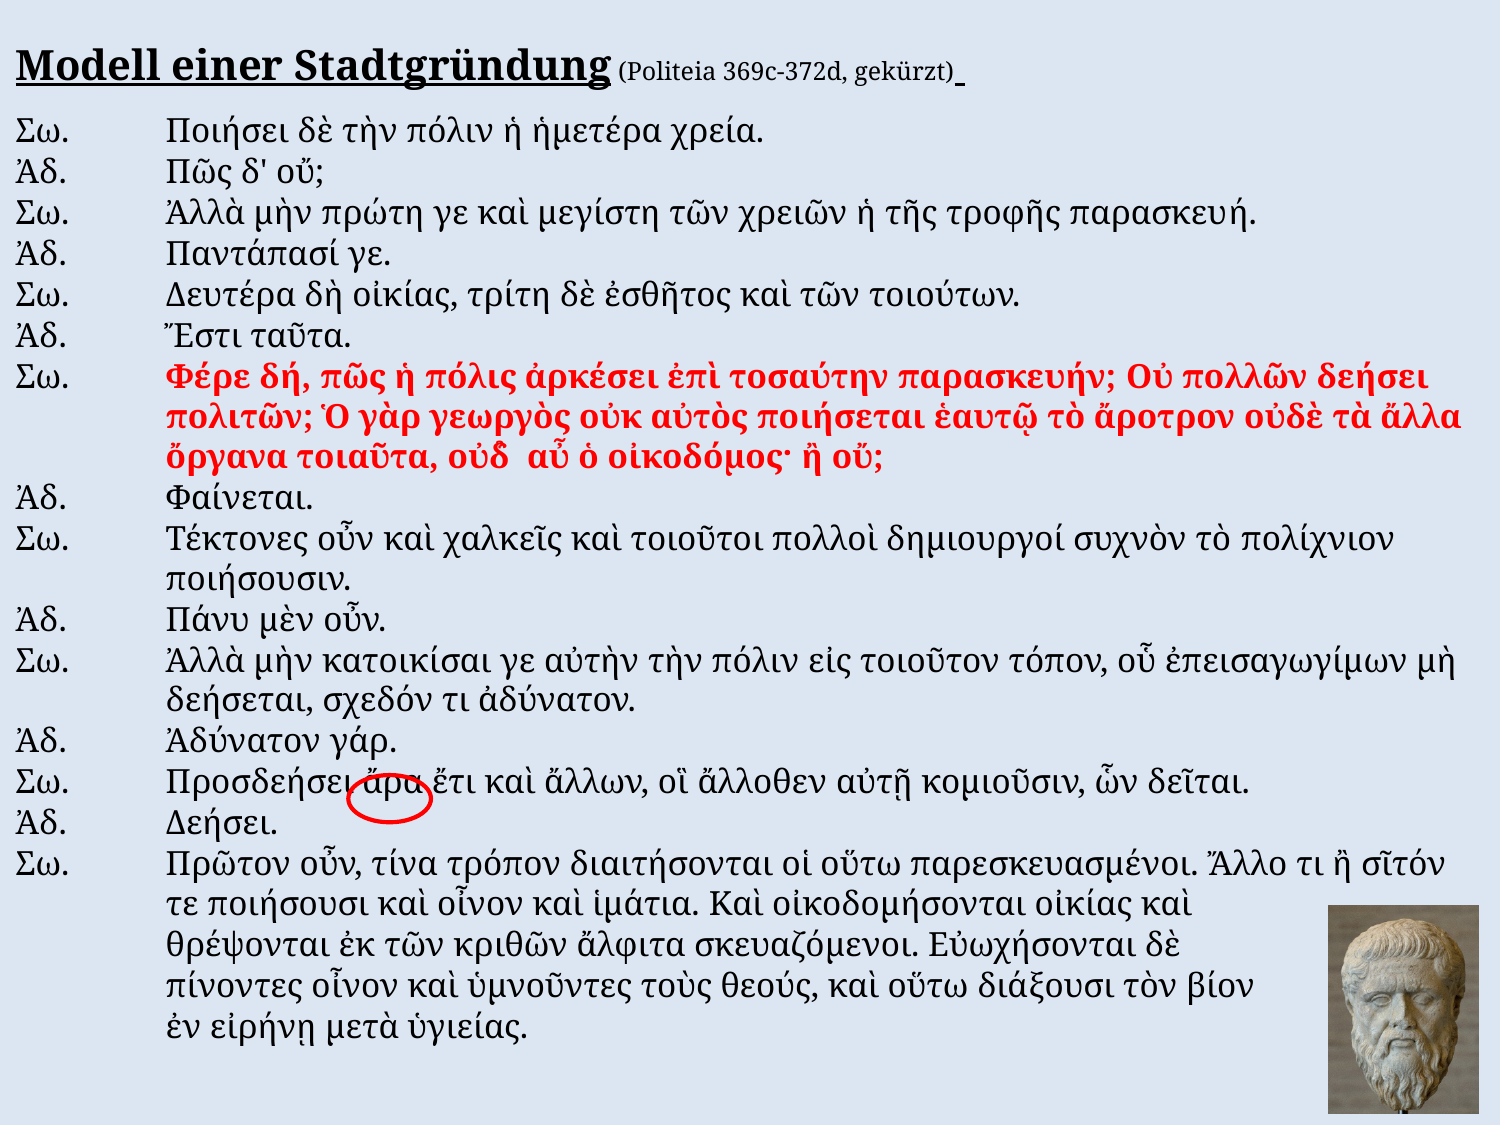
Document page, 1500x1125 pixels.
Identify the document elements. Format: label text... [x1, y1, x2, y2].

text_box [346, 772, 434, 825]
text_box Modell einer Stadtgründung (Politeia 369c-372d, gekürzt) Σω. Ποιήσει δὲ τὴν πόλιν ἡ ἡμετέρα χρεία. Ἀδ. Πῶς δ' οὔ; Σω. Ἀλλὰ μὴν πρώτη γε καὶ μεγίστη τῶν χρειῶν ἡ τῆς τροφῆς παρασκευή. Ἀδ. Παντάπασί γε. Σω. Δευτέρα δὴ οἰκίας, τρίτη δὲ ἐσθῆτος καὶ τῶν τοιούτων. Ἀδ. Ἔστι ταῦτα. Σω. Φέρε δή, πῶς ἡ πόλις ἀρκέσει ἐπὶ τοσαύτην παρασκευήν; Οὐ πολλῶν δεήσει πολιτῶν; Ὁ γὰρ γεωργὸς οὐκ αὐτὸς ποιήσεται ἑαυτῷ τὸ ἄροτρον οὐδὲ τὰ ἄλλα ὄργανα τοιαῦτα, οὐδ̉ αὖ ὁ οἰκοδόμος· ἢ οὔ; Ἀδ. Φαίνεται. Σω. Τέκτονες οὖν καὶ χαλκεῖς καὶ τοιοῦτοι πολλοὶ δημιουργοί συχνὸν τὸ πολίχνιον ποιήσουσιν. Ἀδ. Πάνυ μὲν οὖν. Σω. Ἀλλὰ μὴν κατοικίσαι γε αὐτὴν τὴν πόλιν εἰς τοιοῦτον τόπον, οὗ ἐπεισαγωγίμων μὴ δεήσεται, σχεδόν τι ἀδύνατον. Ἀδ. Ἀδύνατον γάρ. Σω. Προσδεήσει ἄρα ἔτι καὶ ἄλλων, οἳ ἄλλοθεν αὐτῇ κομιοῦσιν, ὧν δεῖται. Ἀδ. Δεήσει. Σω. Πρῶτον οὖν, τίνα τρόπον διαιτήσονται οἱ οὕτω παρεσκευασμένοι. Ἄλλο τι ἢ σῖτόν τε ποιήσουσι καὶ οἶνον καὶ ἱμάτια. Καὶ οἰκοδομήσονται οἰκίας καὶ θρέψονται ἐκ τῶν κριθῶν ἄλφιτα σκευαζόμενοι. Εὐωχήσονται δὲ πίνοντες οἶνον καὶ ὑμνοῦντες τοὺς θεούς, καὶ οὕτω διάξουσι τὸν βίον ἐν εἰρήνῃ μετὰ ὑγιείας. [0, 30, 1480, 1053]
picture [1328, 904, 1479, 1114]
